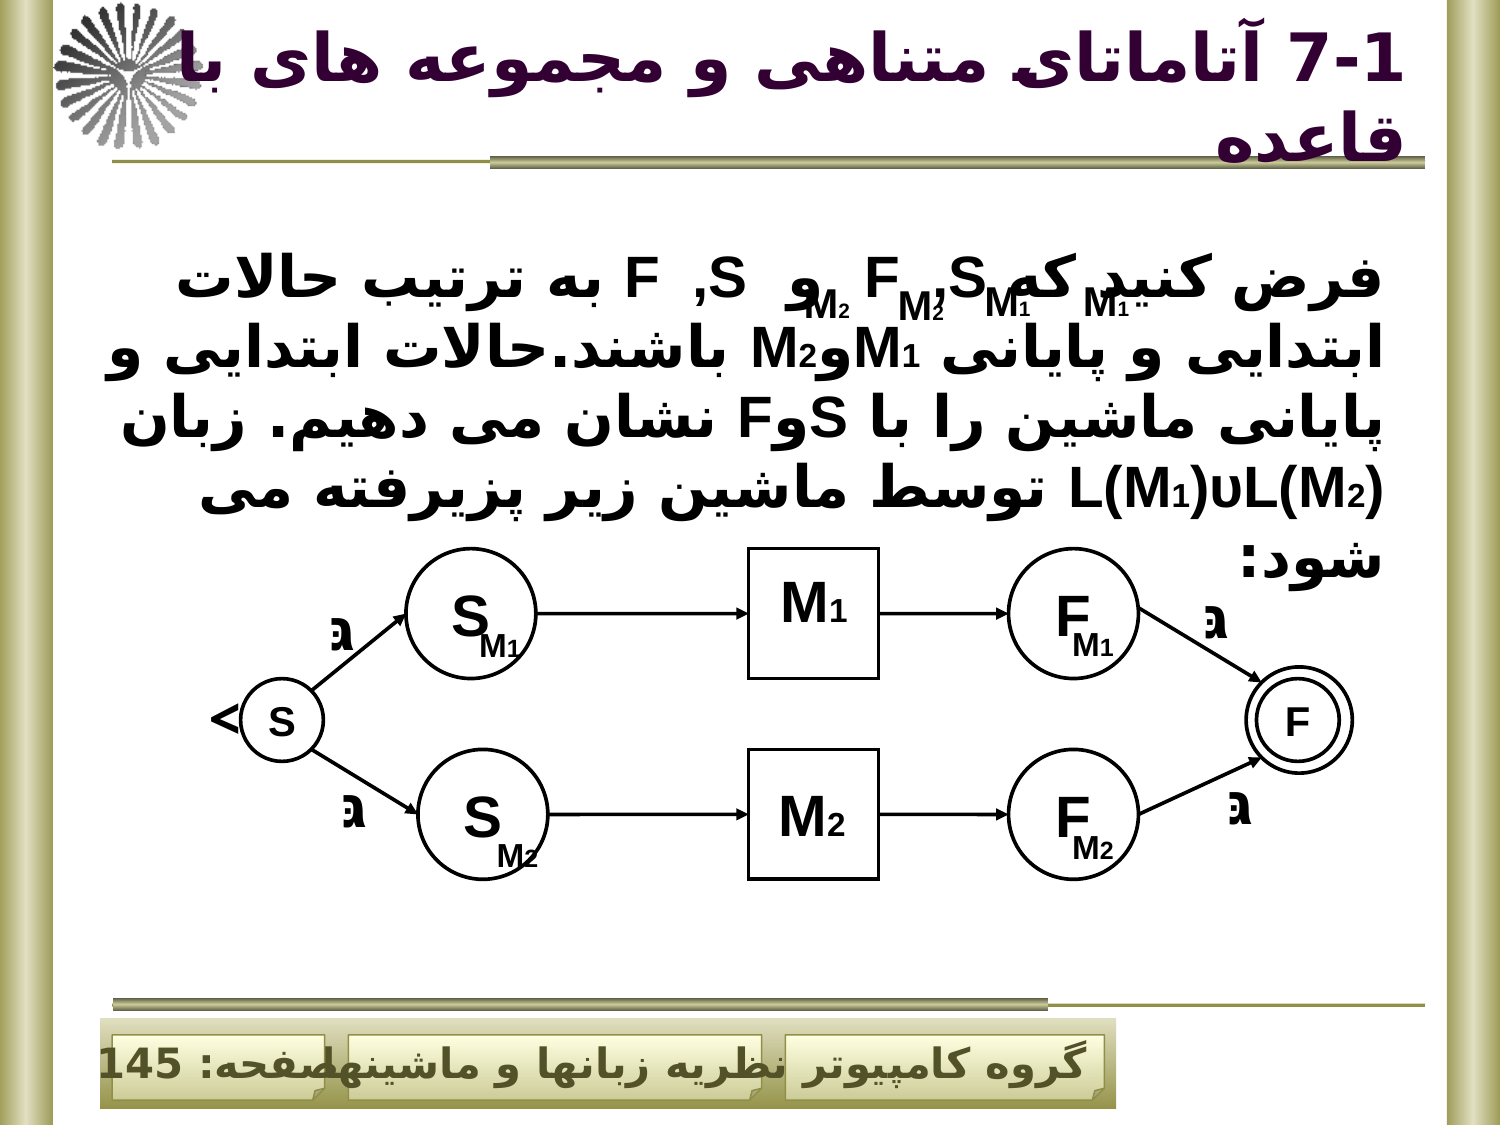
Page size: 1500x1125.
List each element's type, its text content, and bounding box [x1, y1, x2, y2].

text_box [52, 231, 1400, 458]
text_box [193, 548, 1353, 882]
title 7-1 آتاماتای متناهی و مجموعه های با قاعده [147, 42, 1423, 147]
